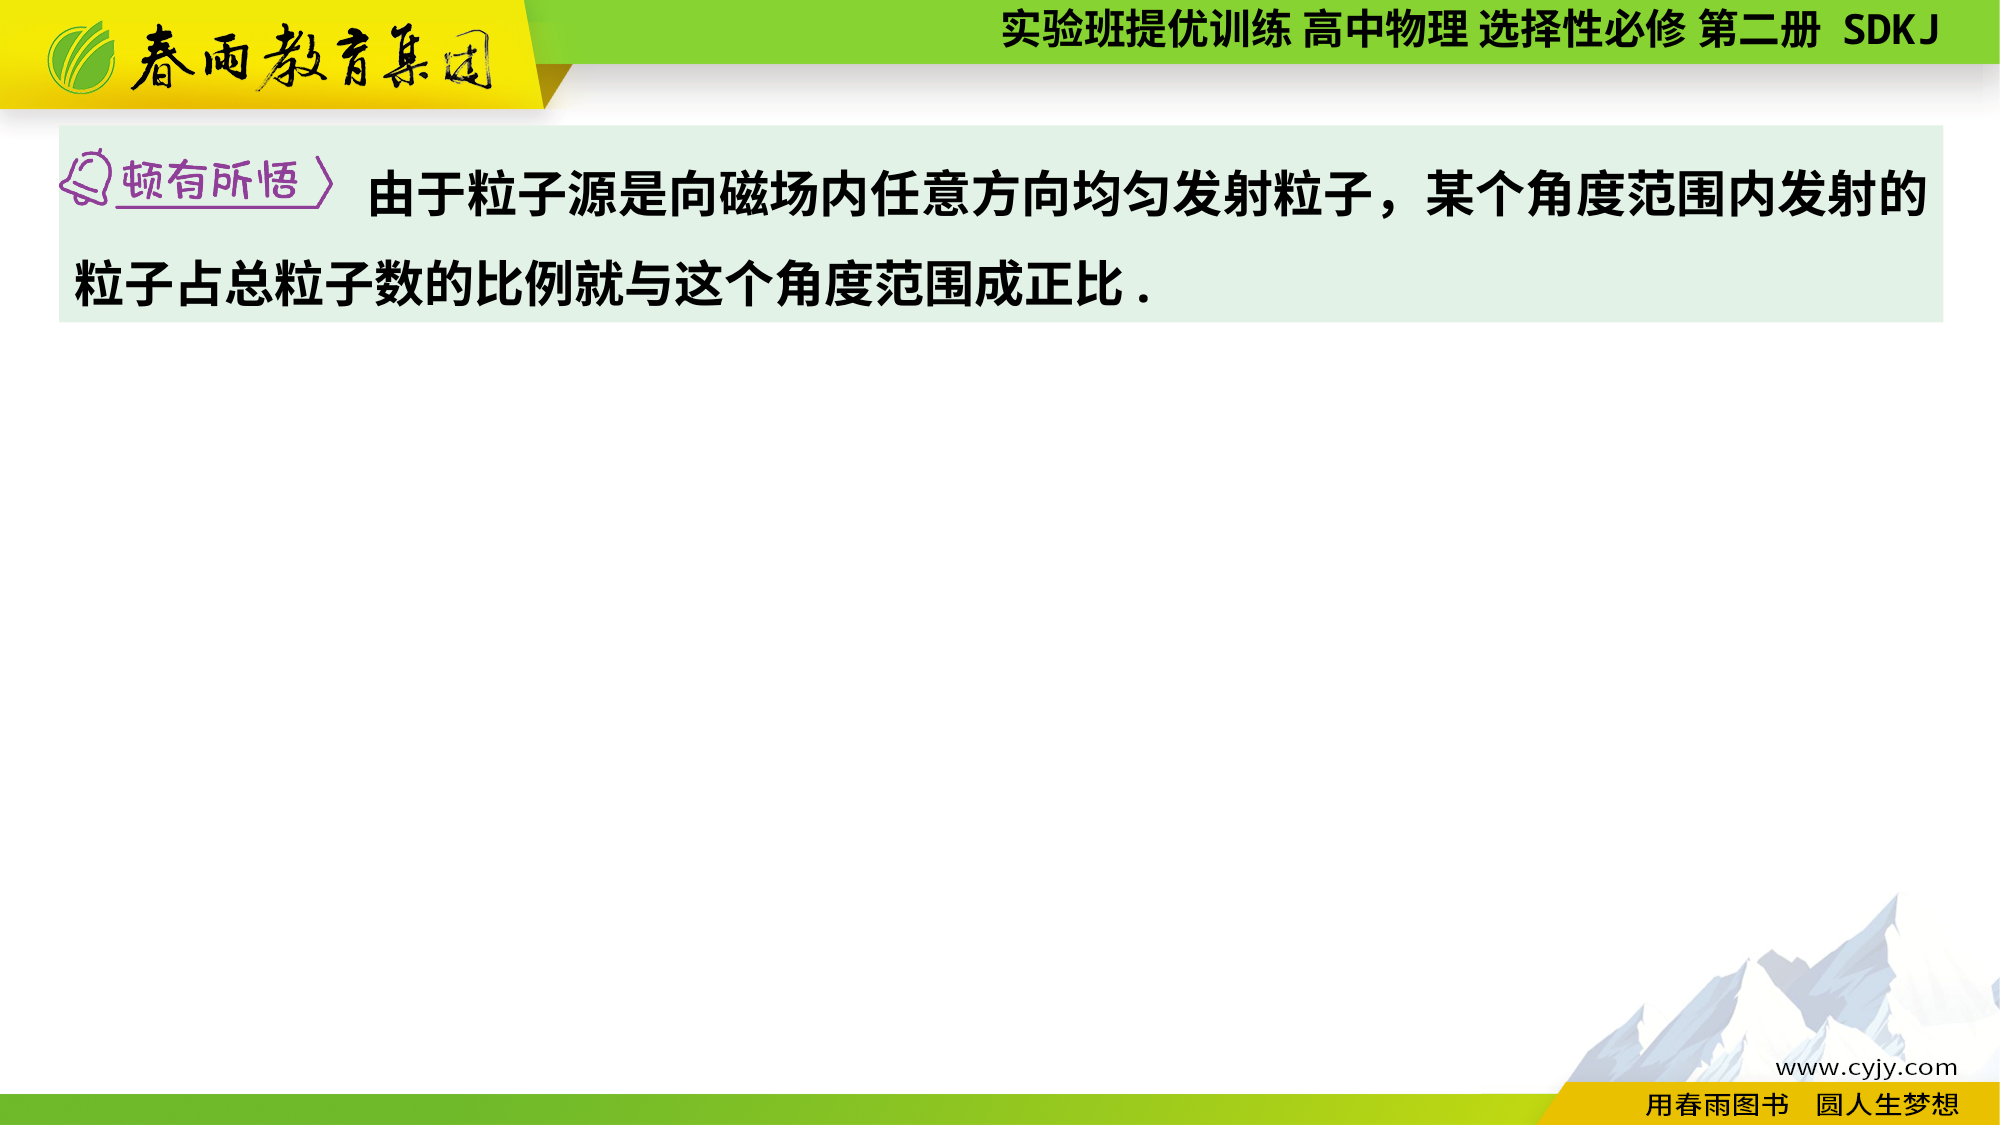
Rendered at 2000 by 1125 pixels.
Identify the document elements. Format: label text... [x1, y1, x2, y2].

picture [0, 0, 2000, 1125]
list 由于粒子源是向磁场内任意方向均匀发射粒子，某个角度范围内发射的粒子占总粒子数的比例就与这个角度范围成正比. [59, 125, 1944, 323]
